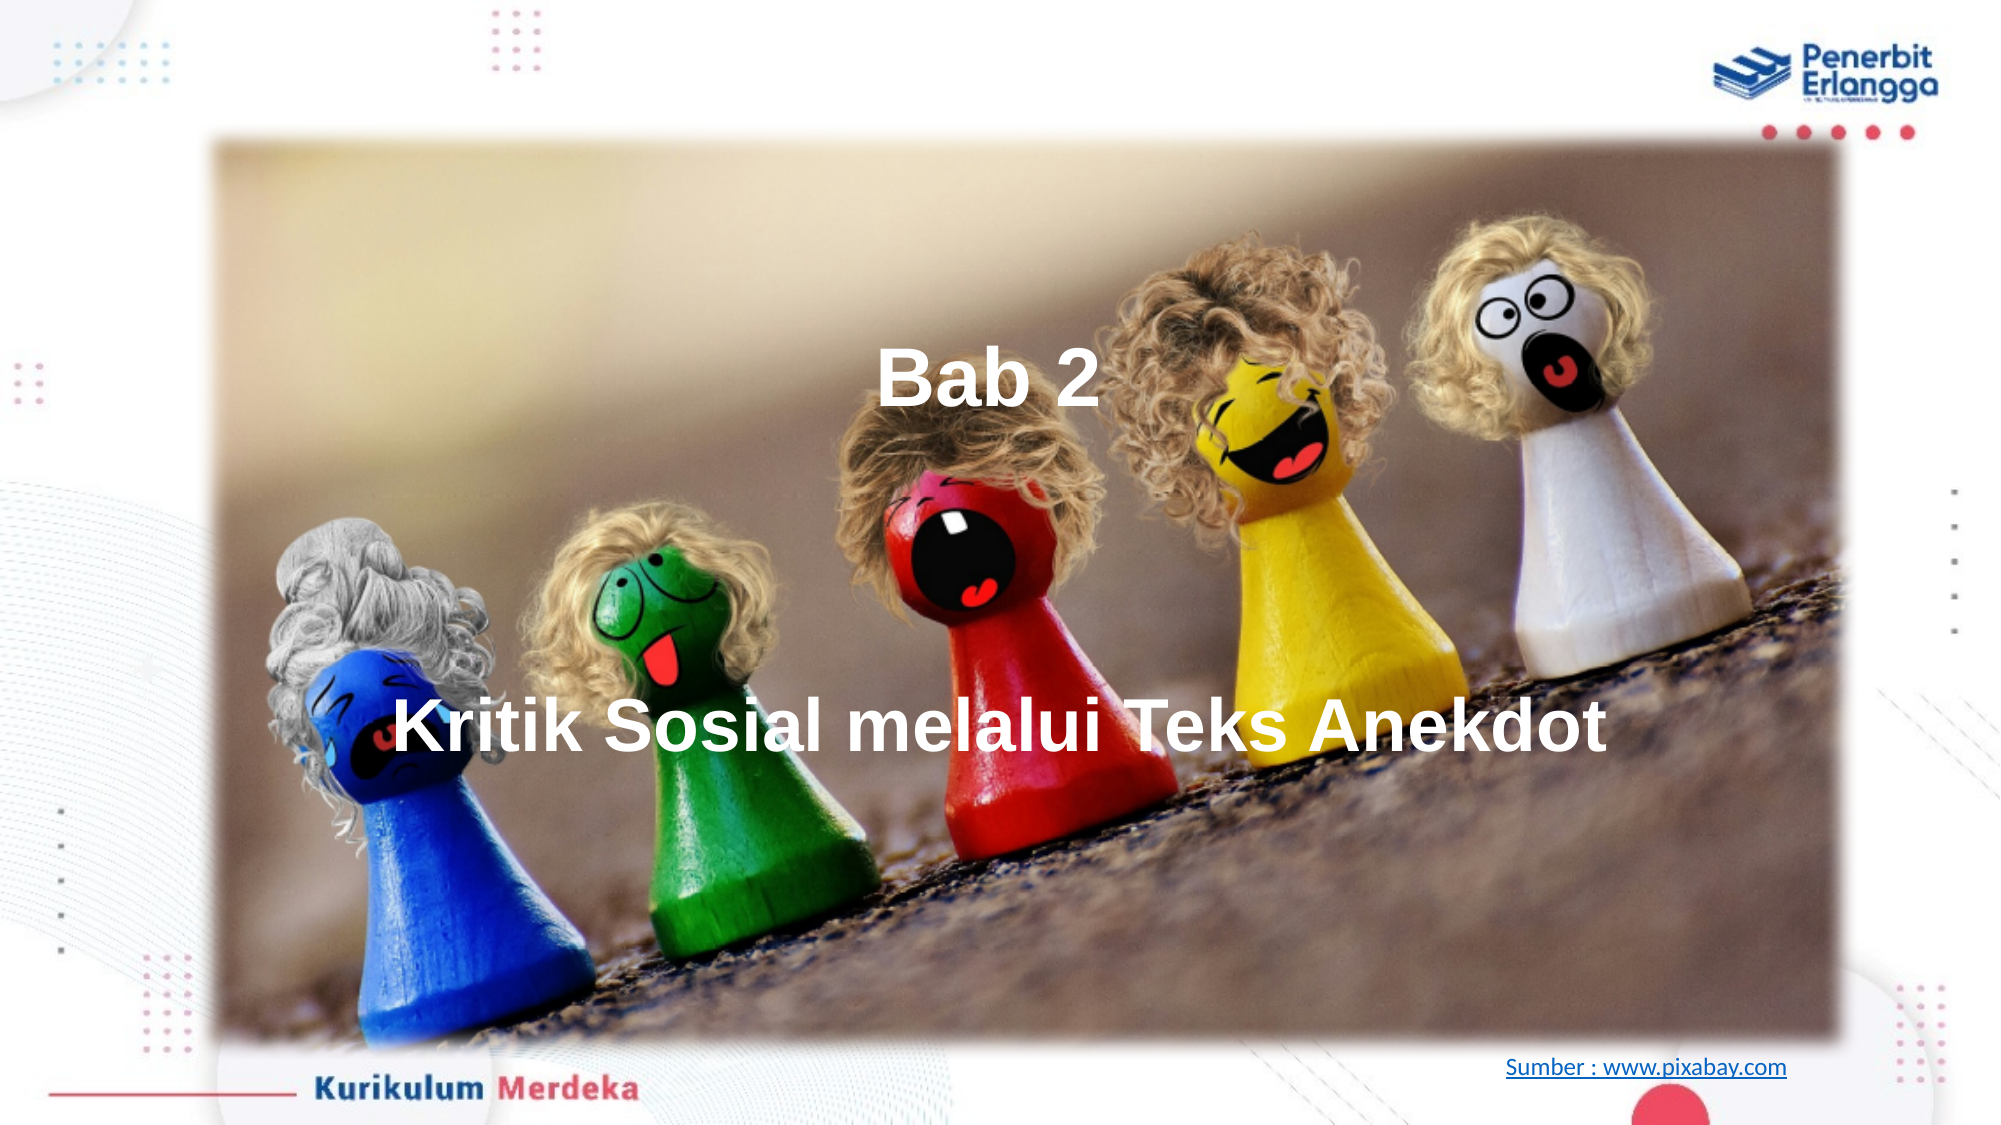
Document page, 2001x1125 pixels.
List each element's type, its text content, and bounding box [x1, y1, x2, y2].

text_box Sumber : www.pixabay.com [1491, 1059, 1803, 1088]
picture [0, 0, 2001, 1125]
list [196, 123, 1858, 1059]
